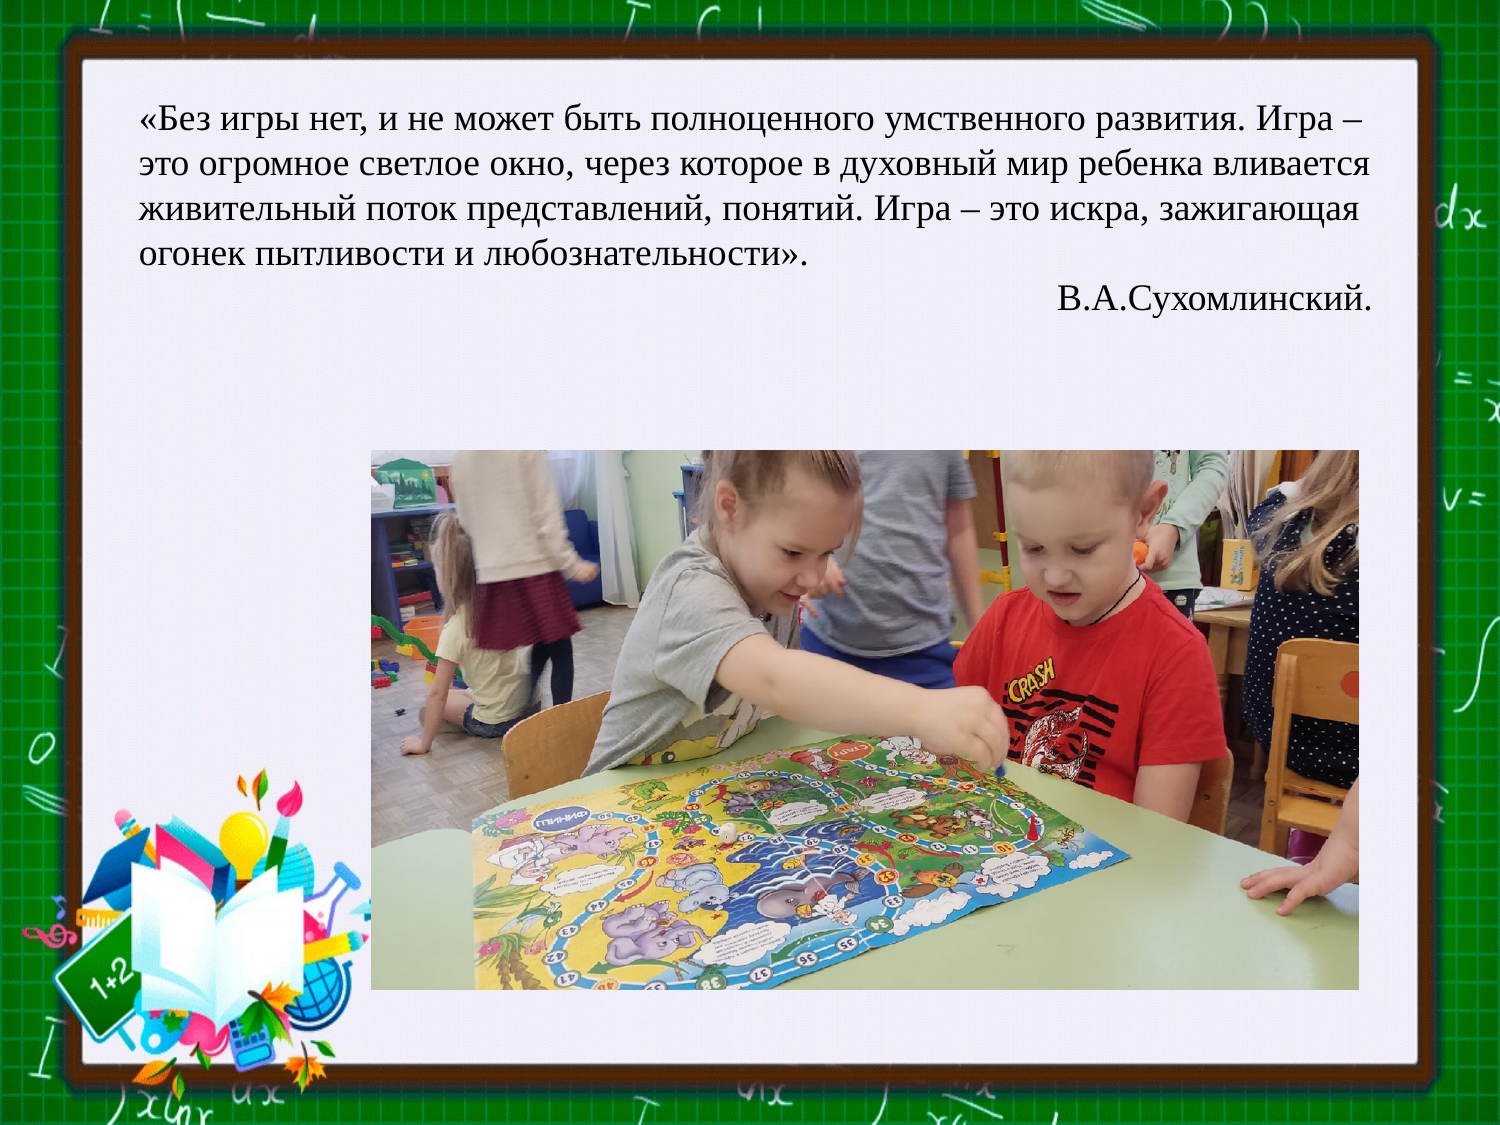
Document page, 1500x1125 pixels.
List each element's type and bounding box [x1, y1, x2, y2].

picture [371, 450, 1359, 991]
list [0, 0, 1500, 1125]
